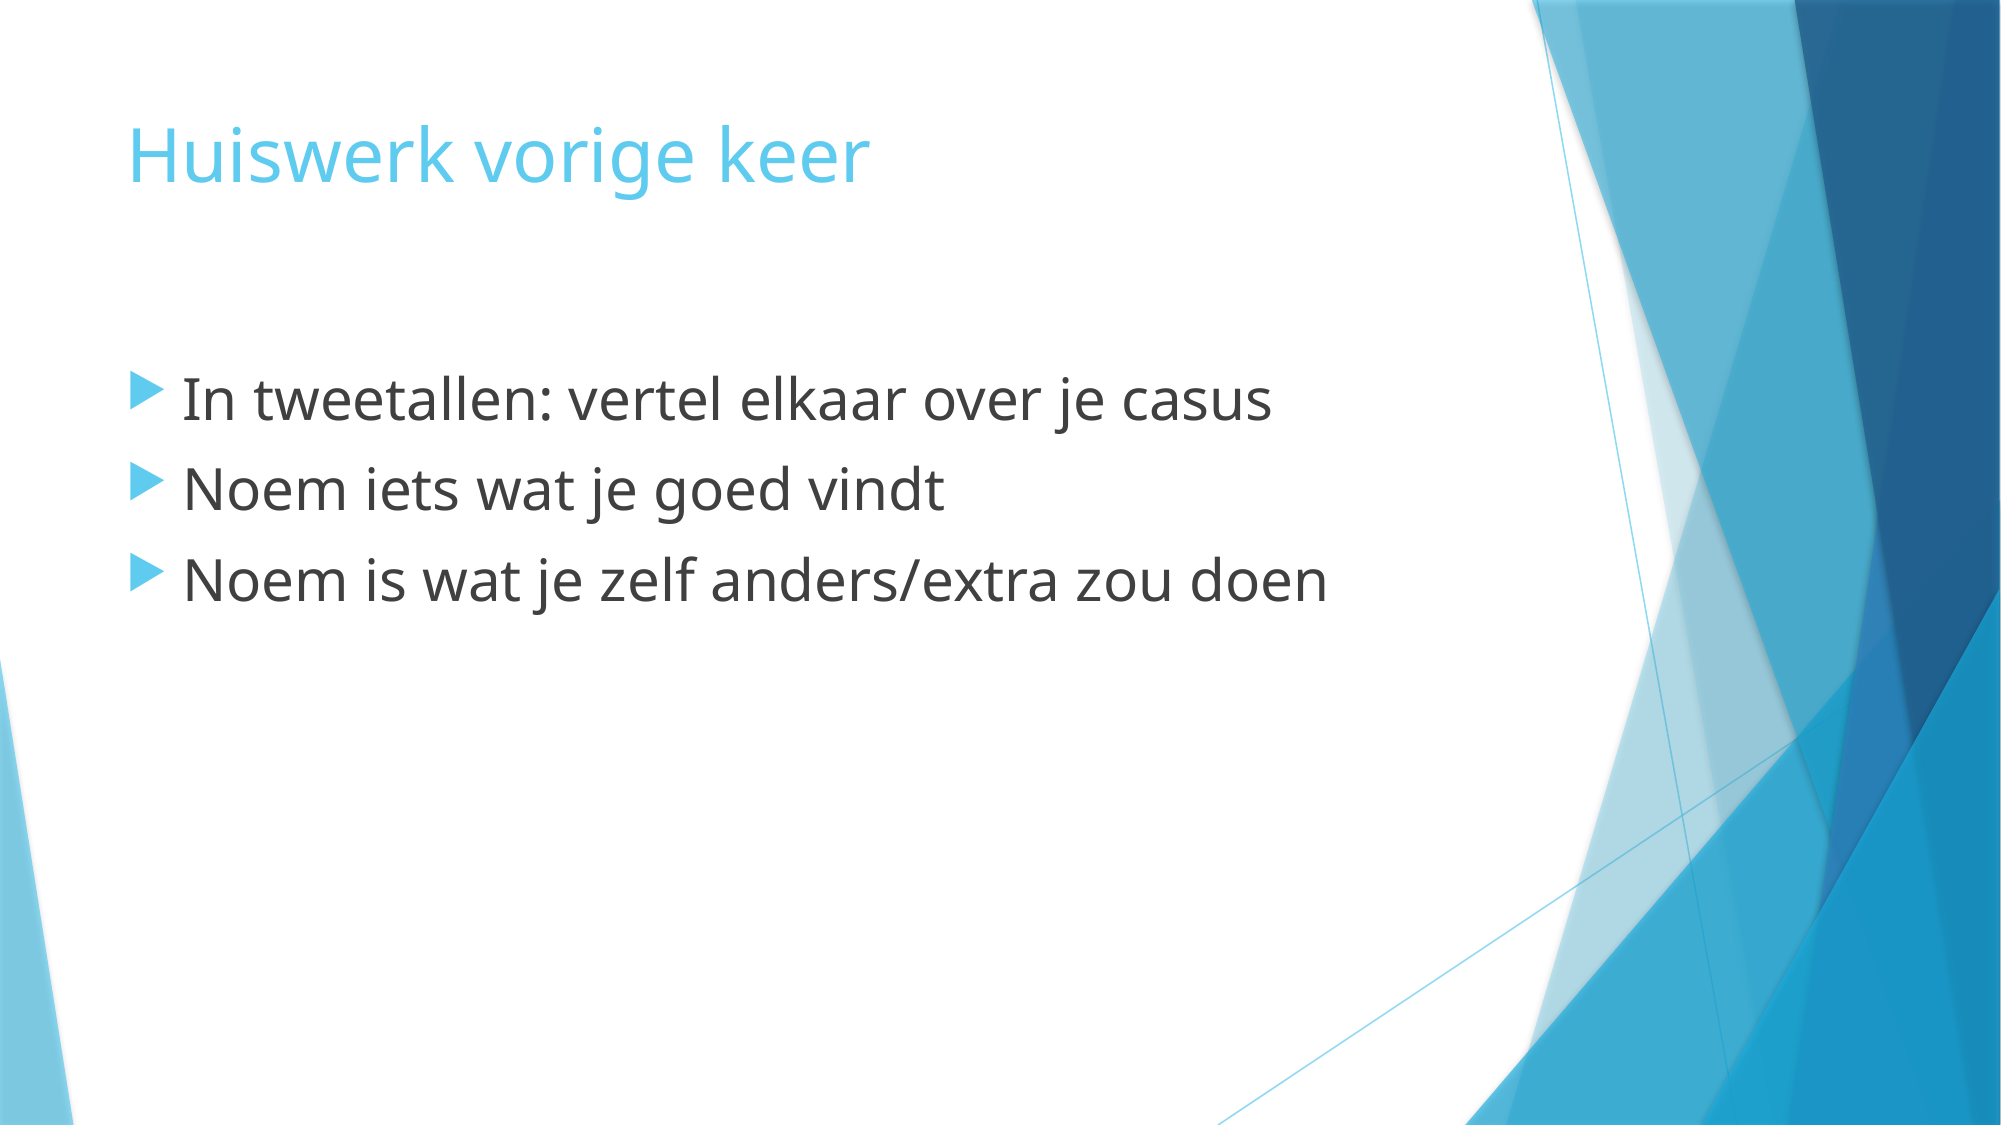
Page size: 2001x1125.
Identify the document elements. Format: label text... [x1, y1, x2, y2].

title Huiswerk vorige keer [111, 99, 1522, 317]
list In tweetallen: vertel elkaar over je casus Noem iets wat je goed vindt Noem is wat je zelf anders/extra zou doen [111, 354, 1522, 992]
